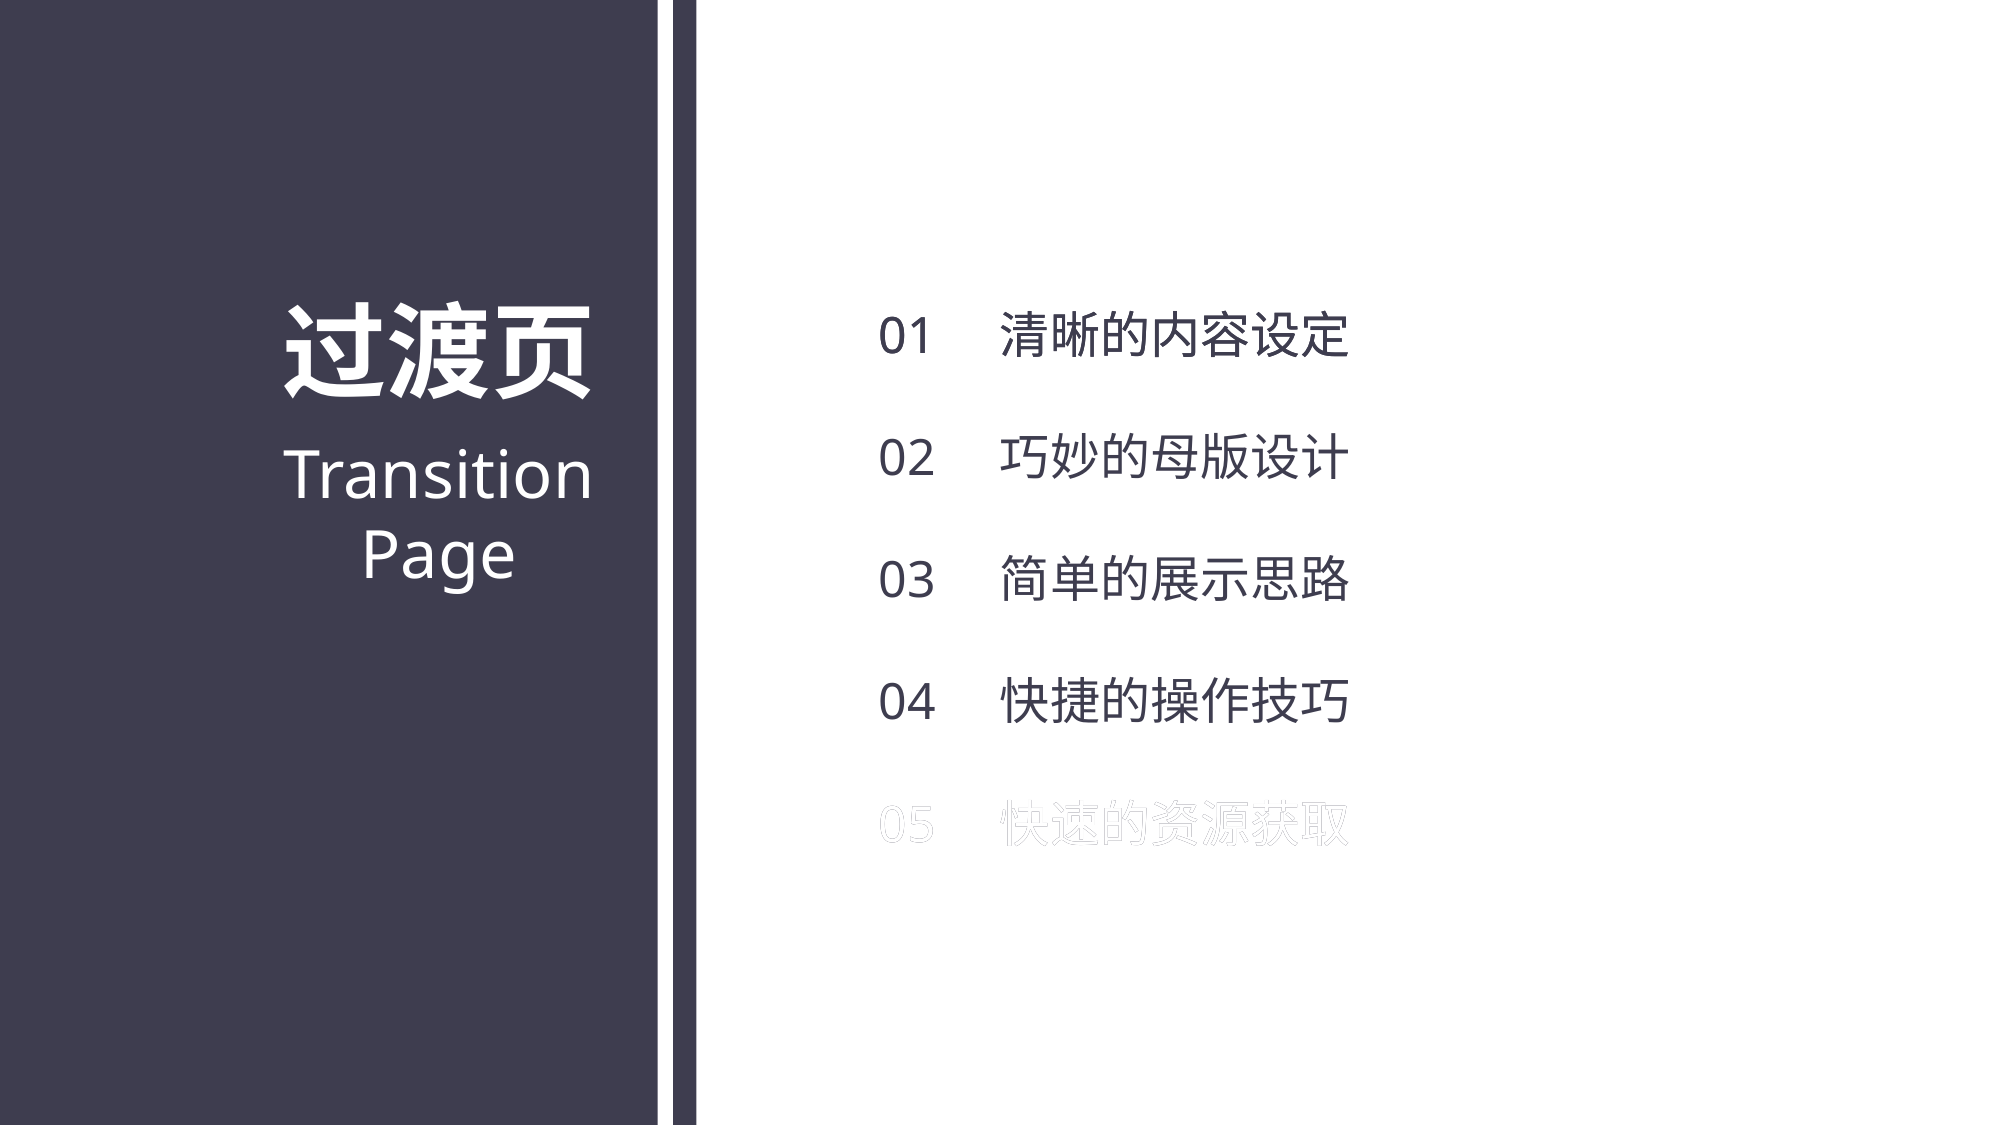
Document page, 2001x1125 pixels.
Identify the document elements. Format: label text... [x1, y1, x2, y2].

text_box 04 快捷的操作技巧 [878, 669, 1508, 730]
text_box 02 巧妙的母版设计 [878, 425, 1508, 486]
text_box 05 快速的资源获取 [878, 791, 1508, 853]
text_box [657, 0, 673, 1125]
text_box 03 简单的展示思路 [878, 547, 1508, 608]
text_box [696, 0, 2000, 1125]
text_box Transition Page [244, 424, 634, 599]
text_box 01 清晰的内容设定 [878, 303, 1508, 364]
text_box 过渡页 [244, 278, 634, 419]
